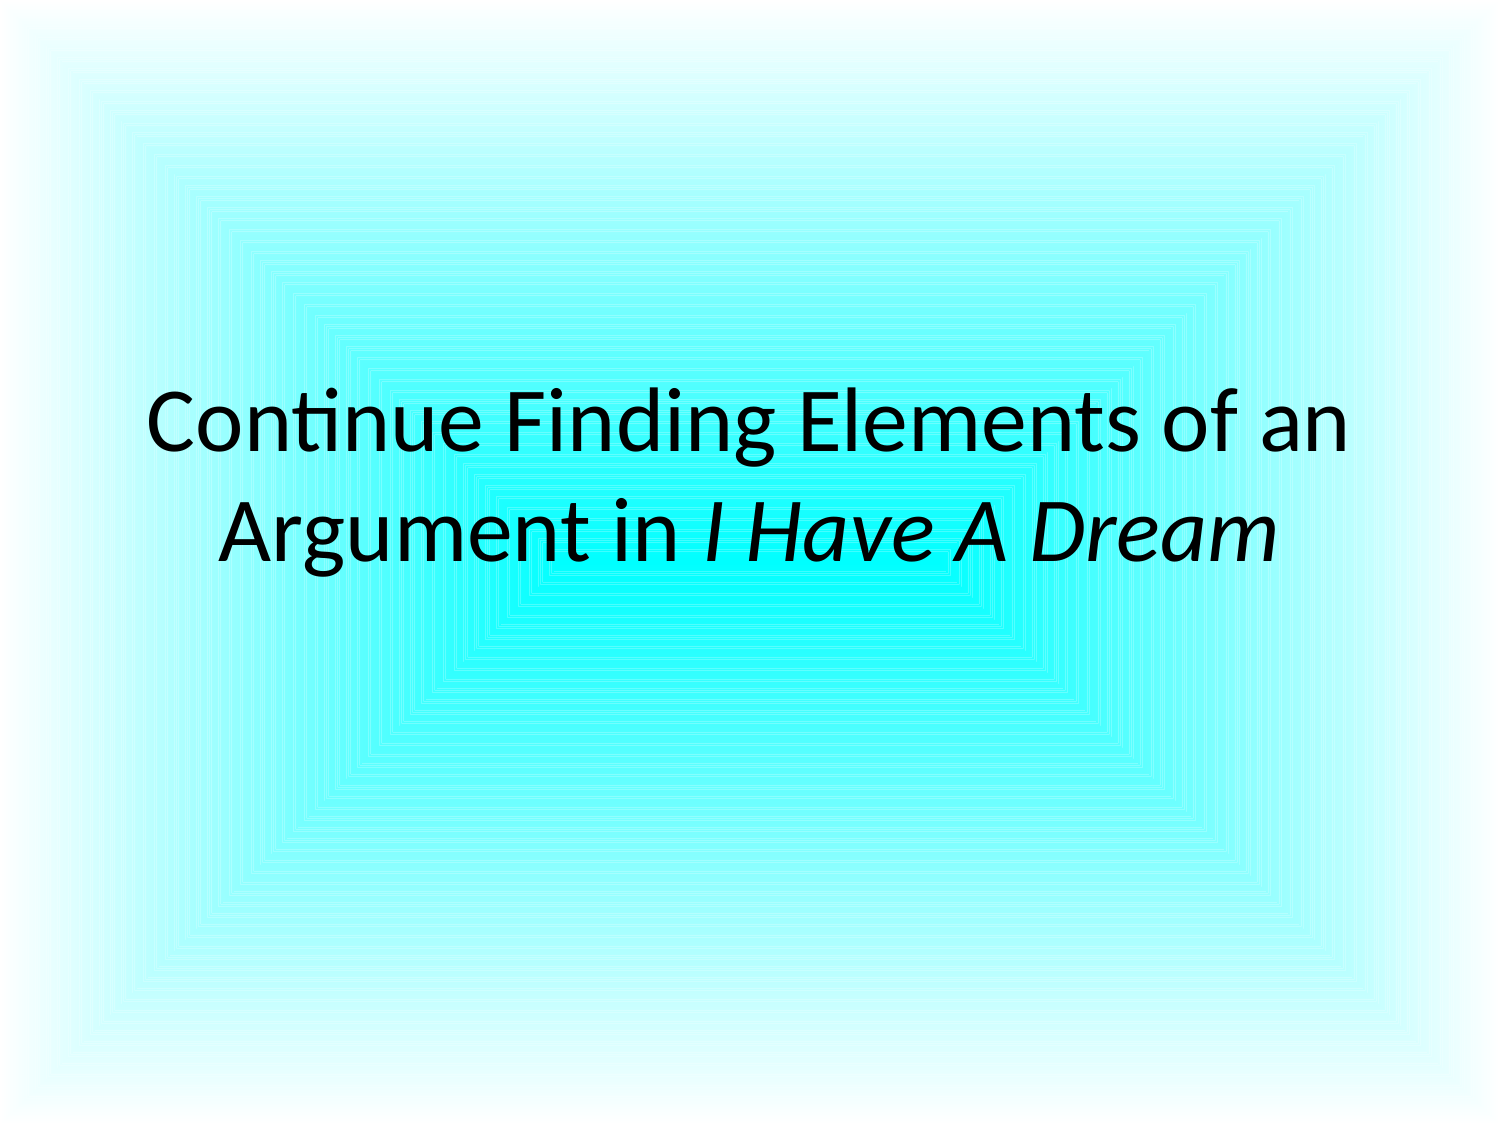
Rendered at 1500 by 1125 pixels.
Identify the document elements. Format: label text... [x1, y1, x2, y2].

title Continue Finding Elements of an Argument in I Have A Dream [112, 349, 1388, 591]
